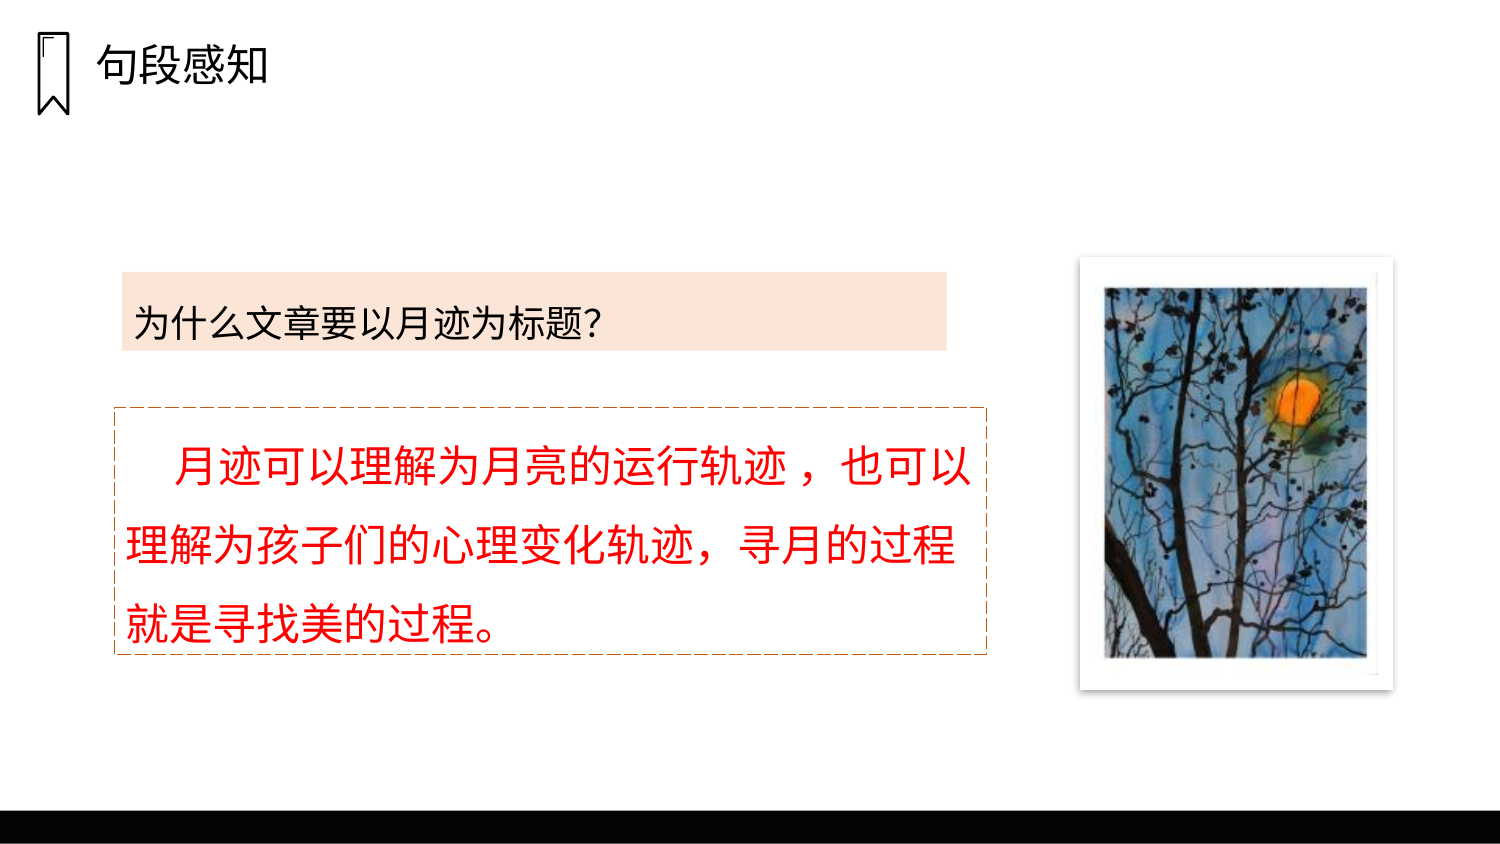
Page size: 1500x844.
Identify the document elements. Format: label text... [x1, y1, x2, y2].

picture [1094, 271, 1378, 676]
text_box 月迹可以理解为月亮的运行轨迹 ，也可以理解为孩子们的心理变化轨迹，寻月的过程就是寻找美的过程。 [114, 407, 987, 655]
text_box 句段感知 [83, 32, 282, 96]
text_box 为什么文章要以月迹为标题？ [121, 271, 947, 351]
